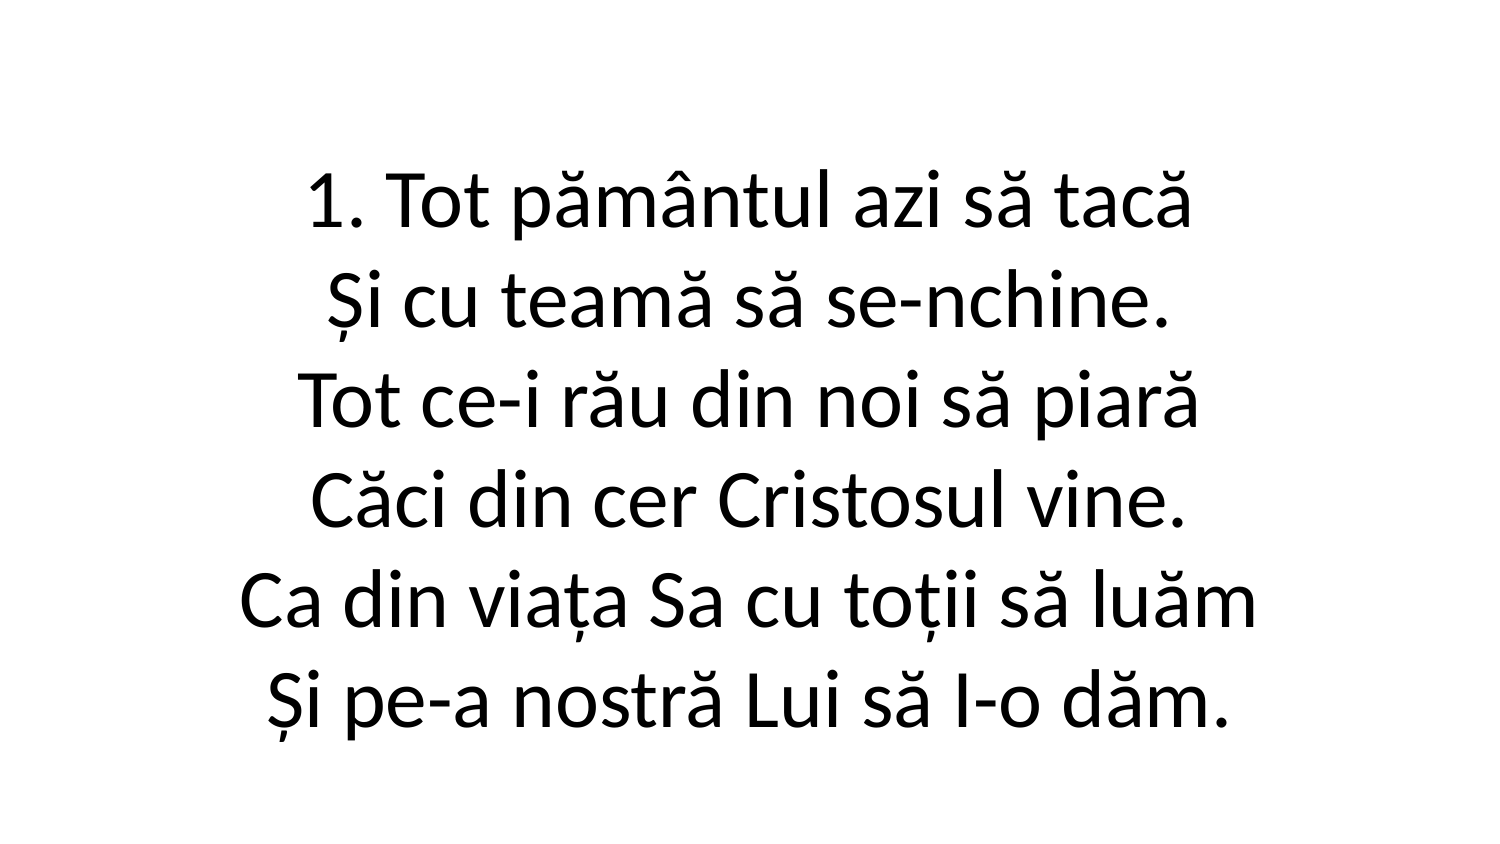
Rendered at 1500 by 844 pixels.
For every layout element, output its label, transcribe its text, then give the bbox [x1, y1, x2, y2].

text_box 1. Tot pământul azi să tacă Și cu teamă să se-nchine. Tot ce-i rău din noi să piară Căci din cer Cristosul vine. Ca din viața Sa cu toții să luăm Și pe-a nostră Lui să I-o dăm. [224, 92, 1276, 752]
